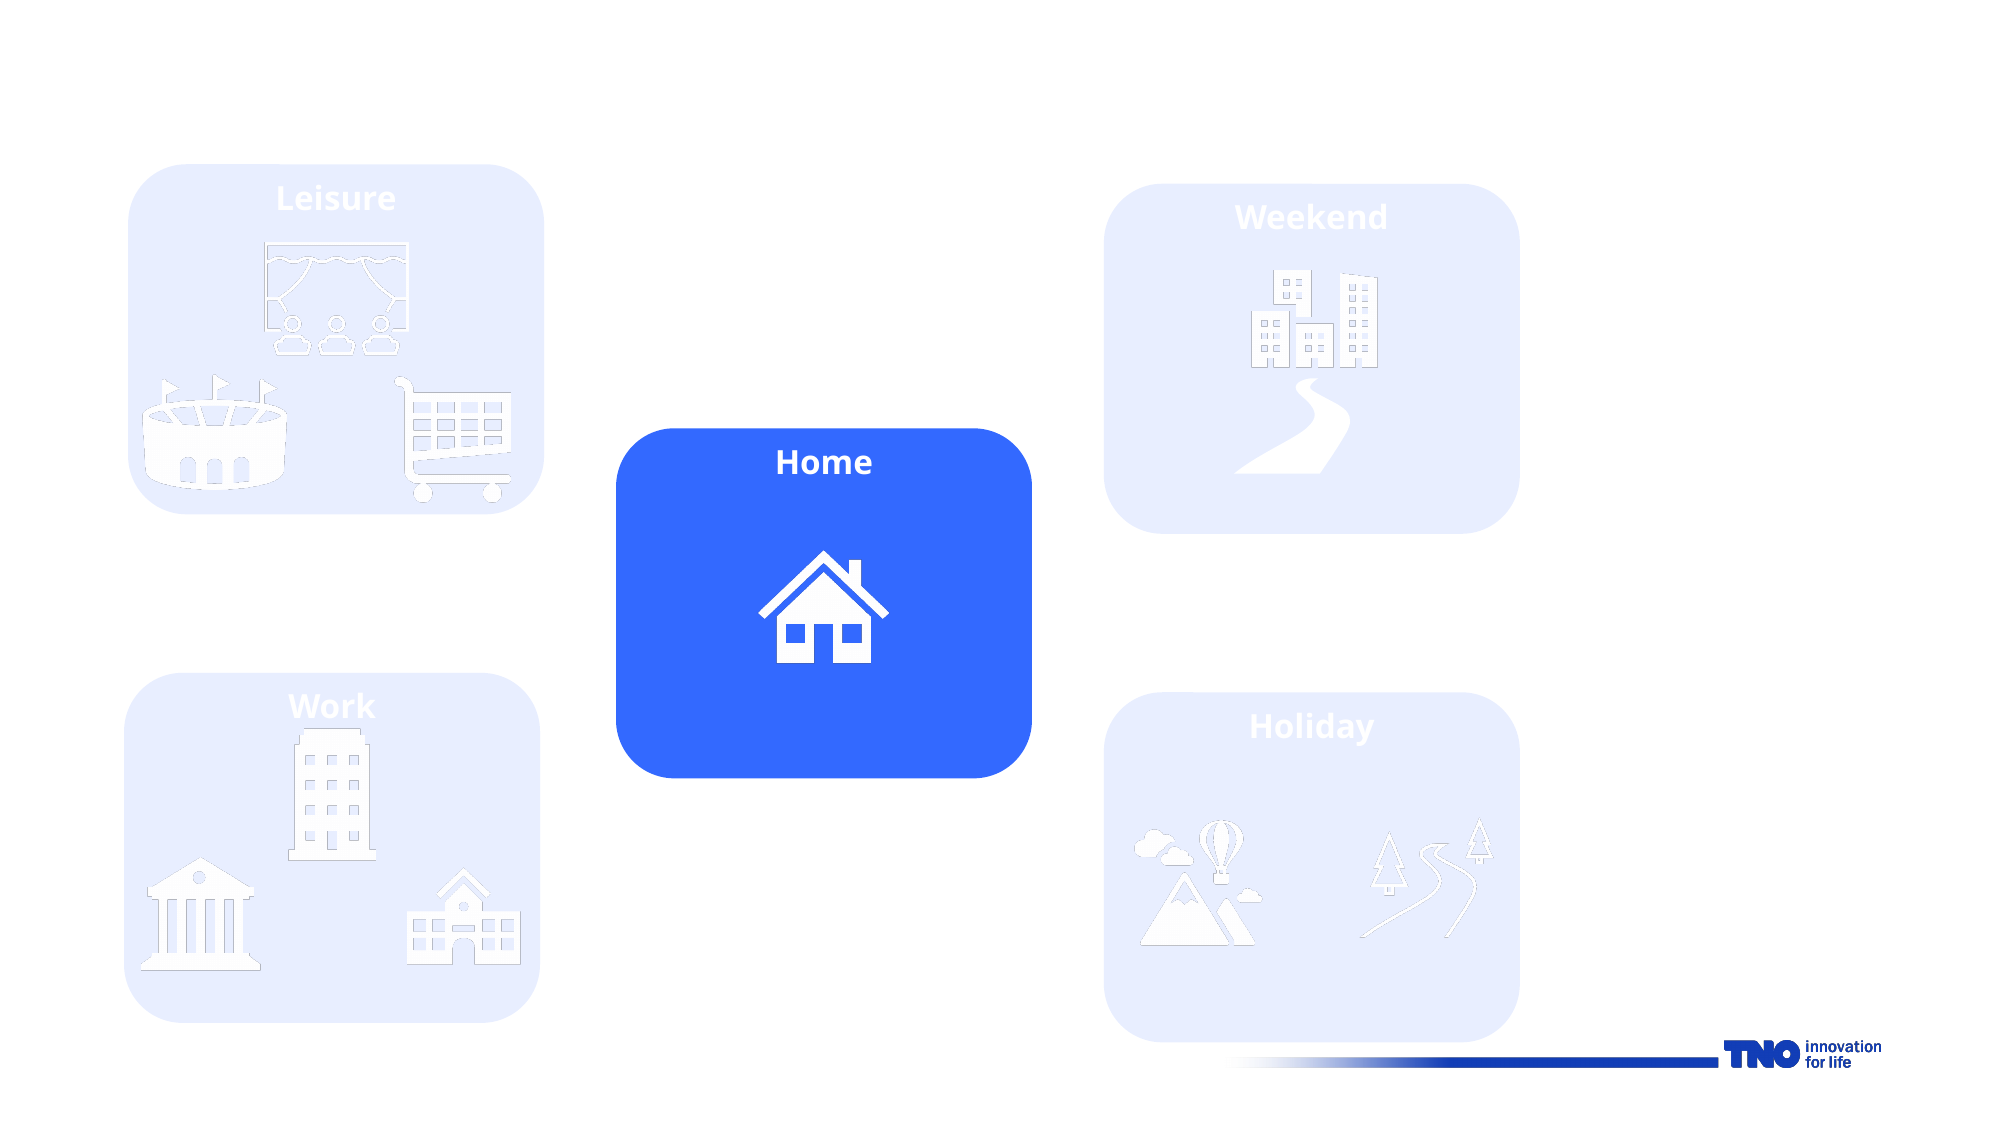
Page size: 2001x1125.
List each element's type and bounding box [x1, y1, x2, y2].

text_box [123, 164, 1520, 1043]
picture [1222, 1040, 1882, 1068]
